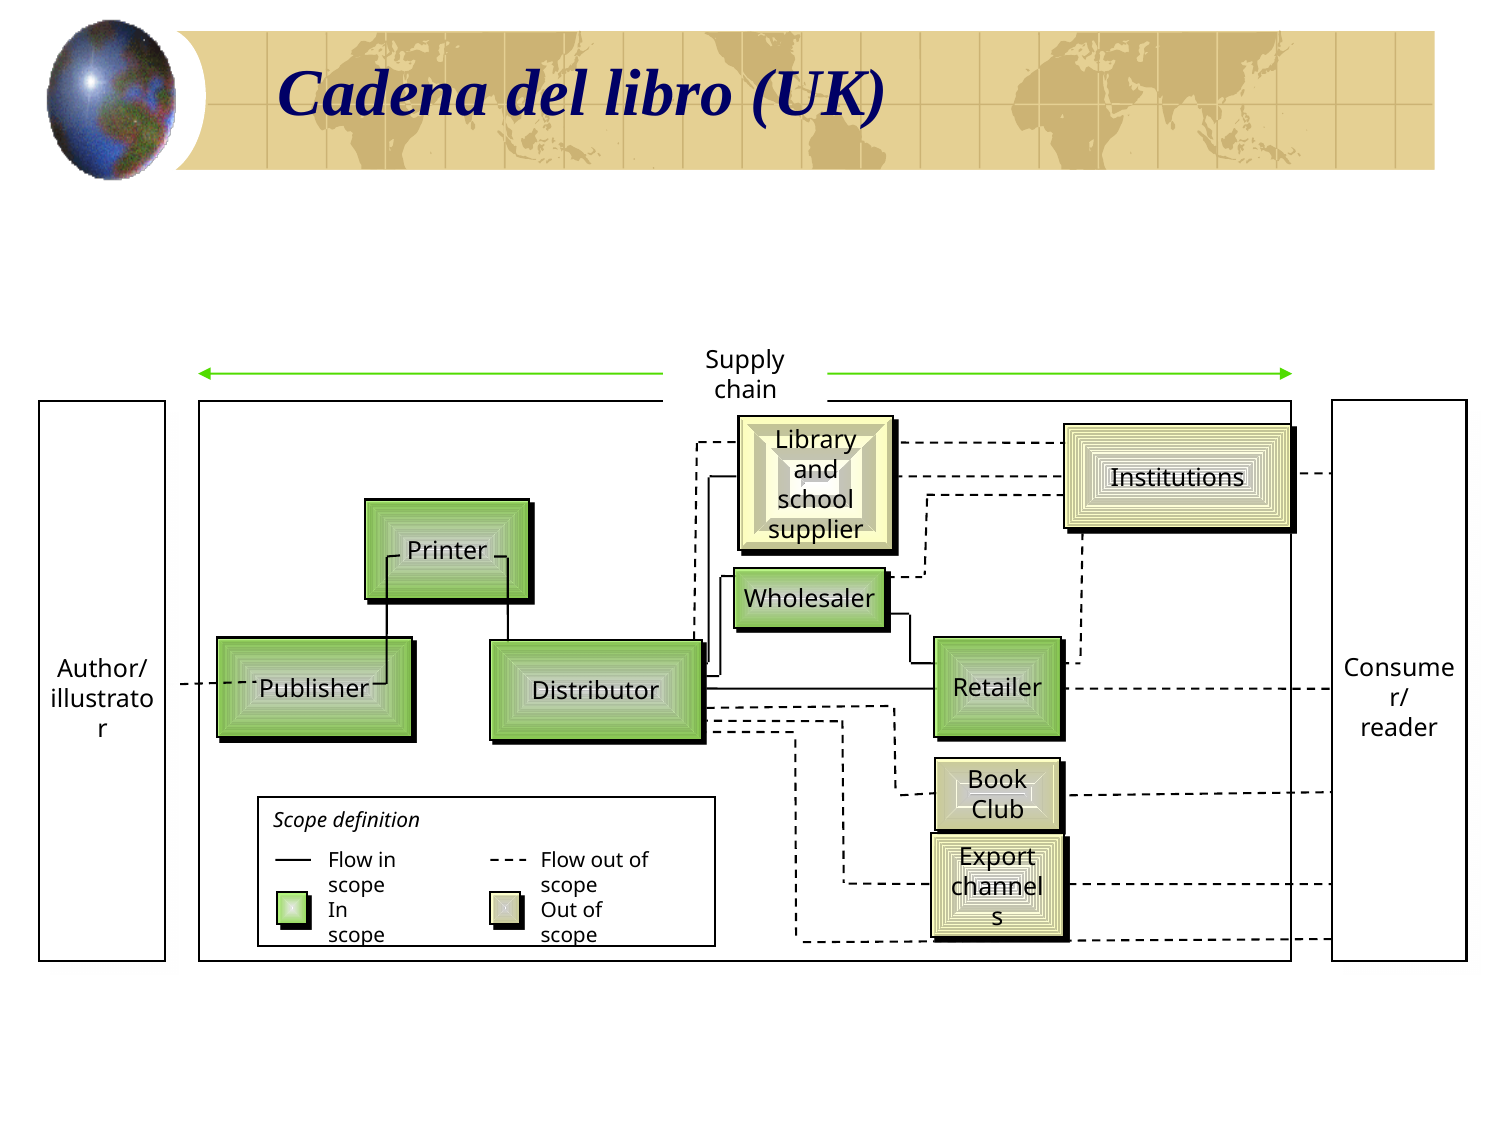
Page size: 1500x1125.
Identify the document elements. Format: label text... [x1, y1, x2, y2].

text_box Institutions [1063, 423, 1292, 529]
text_box Book Club [931, 755, 1064, 831]
text_box Flow in scope [313, 839, 473, 905]
text_box [1331, 747, 1467, 962]
text_box [199, 400, 1292, 962]
text_box Retailer [934, 636, 1061, 737]
text_box Flow out of scope [525, 839, 712, 905]
text_box Wholesaler [733, 567, 886, 628]
title Cadena del libro (UK) [271, 42, 1500, 91]
text_box Consumer/ reader [1331, 646, 1468, 747]
text_box Supply chain [663, 336, 828, 411]
text_box Library and school supplier [738, 416, 894, 551]
text_box Distributor [489, 639, 702, 740]
text_box Export channels [931, 833, 1064, 938]
text_box [277, 892, 307, 924]
text_box [39, 400, 165, 647]
text_box [1331, 399, 1467, 646]
text_box Out of scope [525, 905, 673, 955]
text_box [828, 367, 1293, 380]
text_box [258, 796, 716, 946]
picture [42, 14, 190, 185]
text_box [39, 748, 165, 962]
text_box [490, 892, 520, 924]
text_box In scope [313, 905, 423, 955]
text_box Publisher [216, 637, 412, 738]
text_box Scope definition [258, 799, 443, 839]
text_box Printer [364, 499, 530, 600]
text_box Author/ illustrator [38, 647, 166, 748]
text_box [198, 367, 663, 380]
